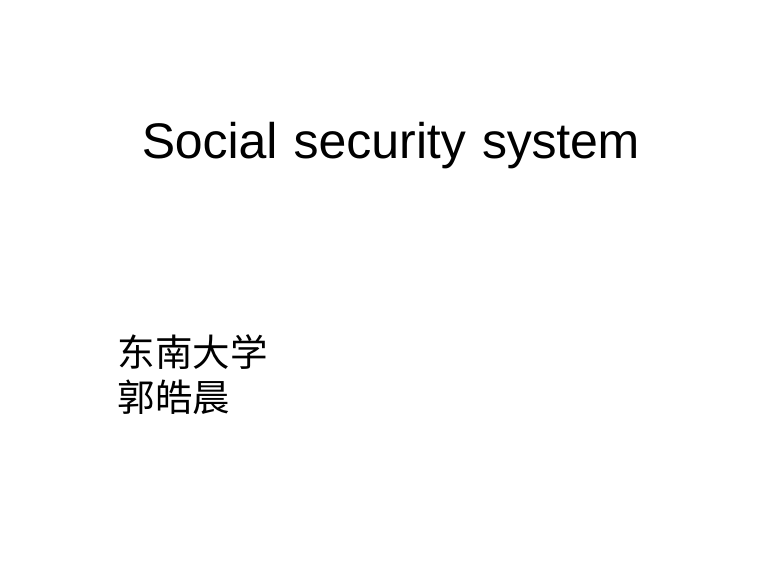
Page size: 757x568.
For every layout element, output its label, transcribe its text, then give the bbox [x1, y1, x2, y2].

text_box 东南大学 郭皓晨 [103, 321, 304, 427]
title Social security system [103, 96, 679, 204]
